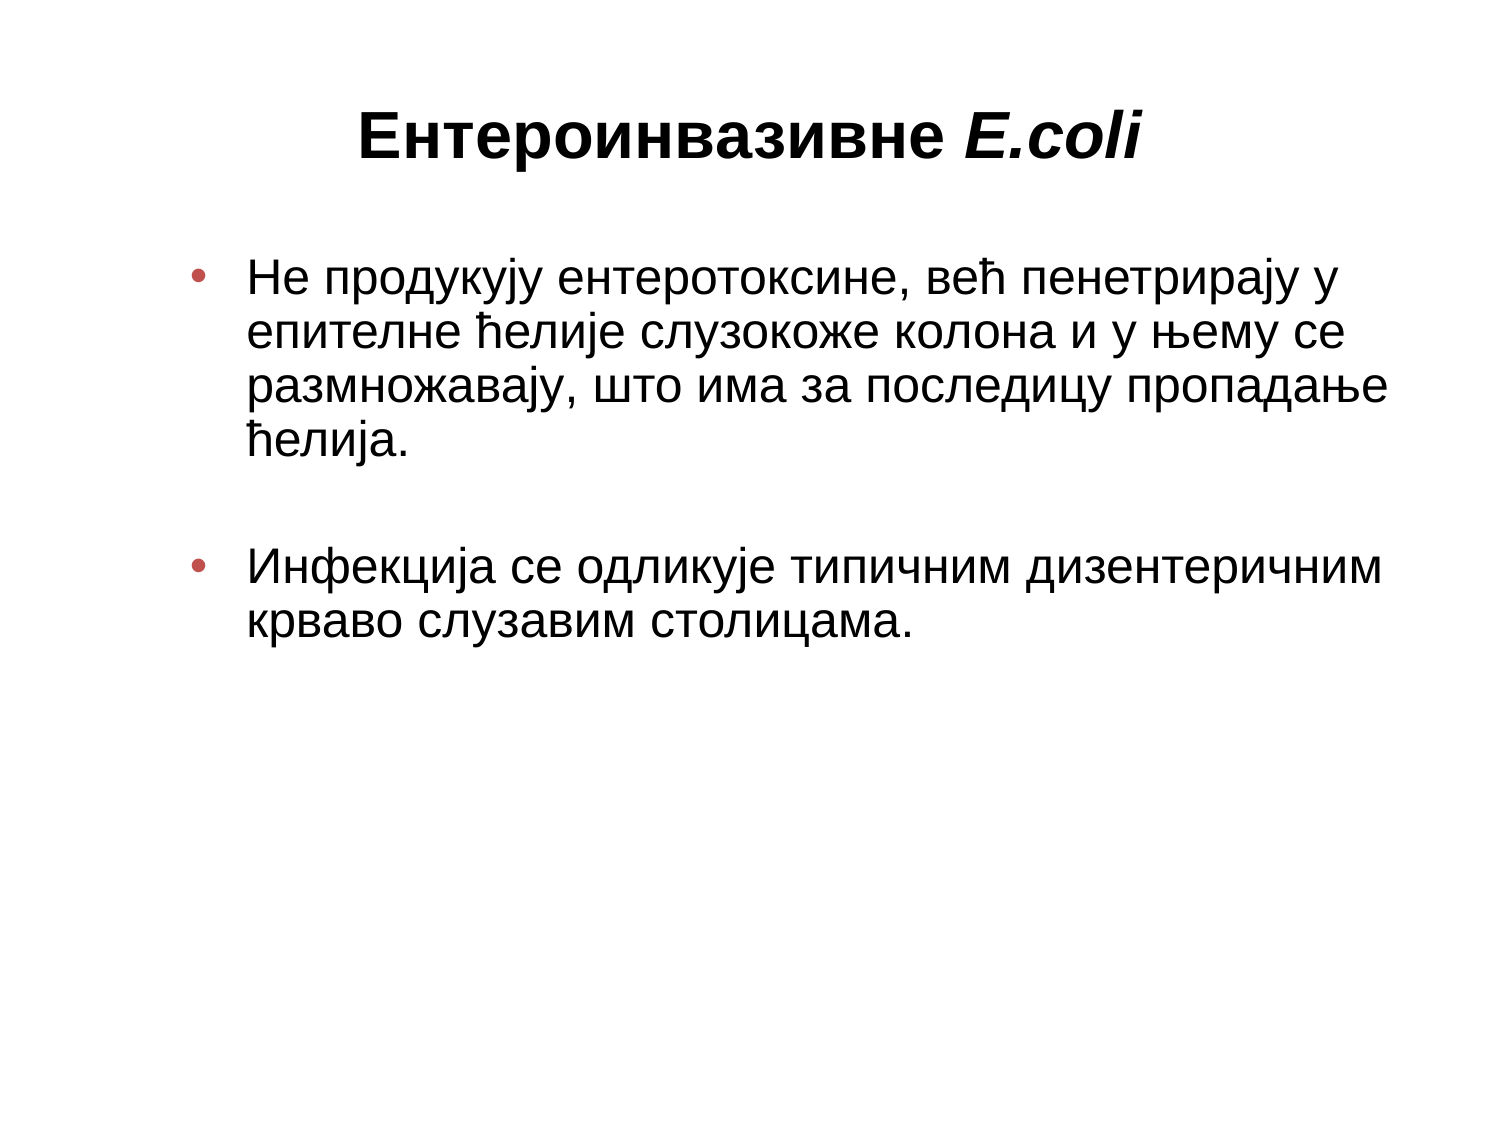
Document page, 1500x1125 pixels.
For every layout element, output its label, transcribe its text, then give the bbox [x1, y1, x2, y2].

list Не продукују ентеротоксине, већ пенетрирају у епителне ћелије слузокоже колона и у њему се размножавају, што има за последицу пропадање ћелија. Инфекција се одликује типичним дизентеричним крваво слузавим столицама. [174, 243, 1426, 881]
title Ентероинвазивне E.coli [74, 66, 1426, 198]
